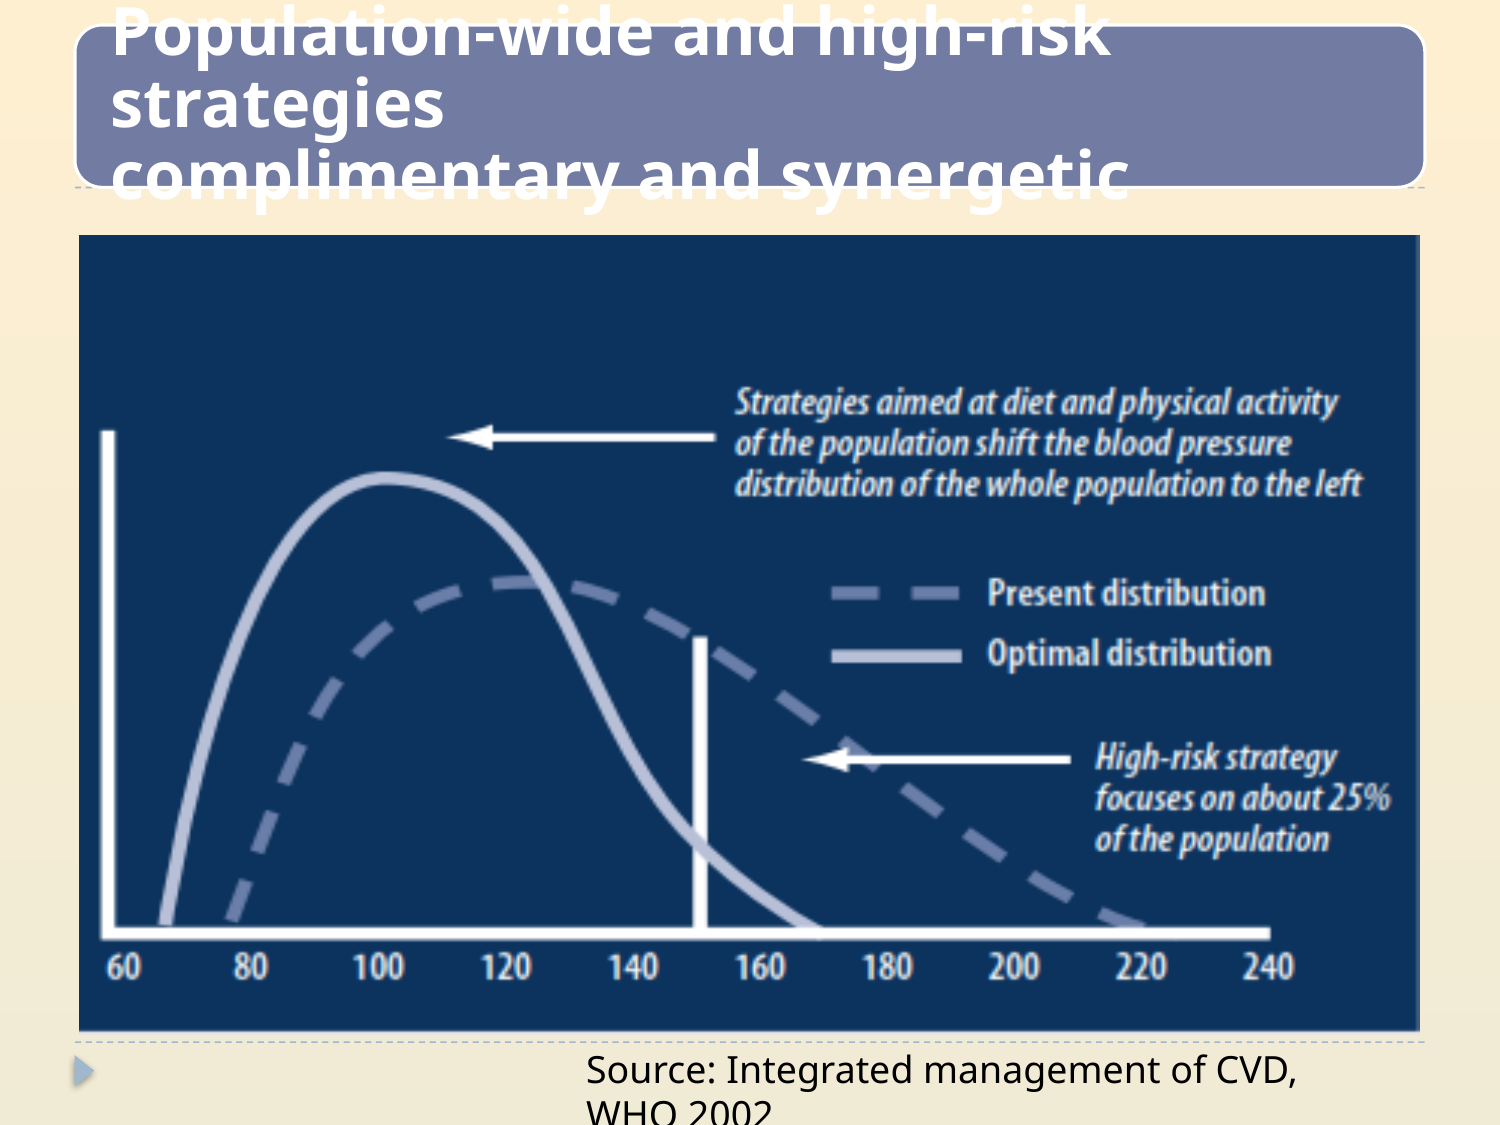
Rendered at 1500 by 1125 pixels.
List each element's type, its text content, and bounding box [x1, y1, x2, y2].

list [79, 235, 1420, 1036]
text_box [74, 24, 1426, 188]
text_box Source: Integrated management of CVD, WHO 2002 [571, 1047, 1400, 1125]
